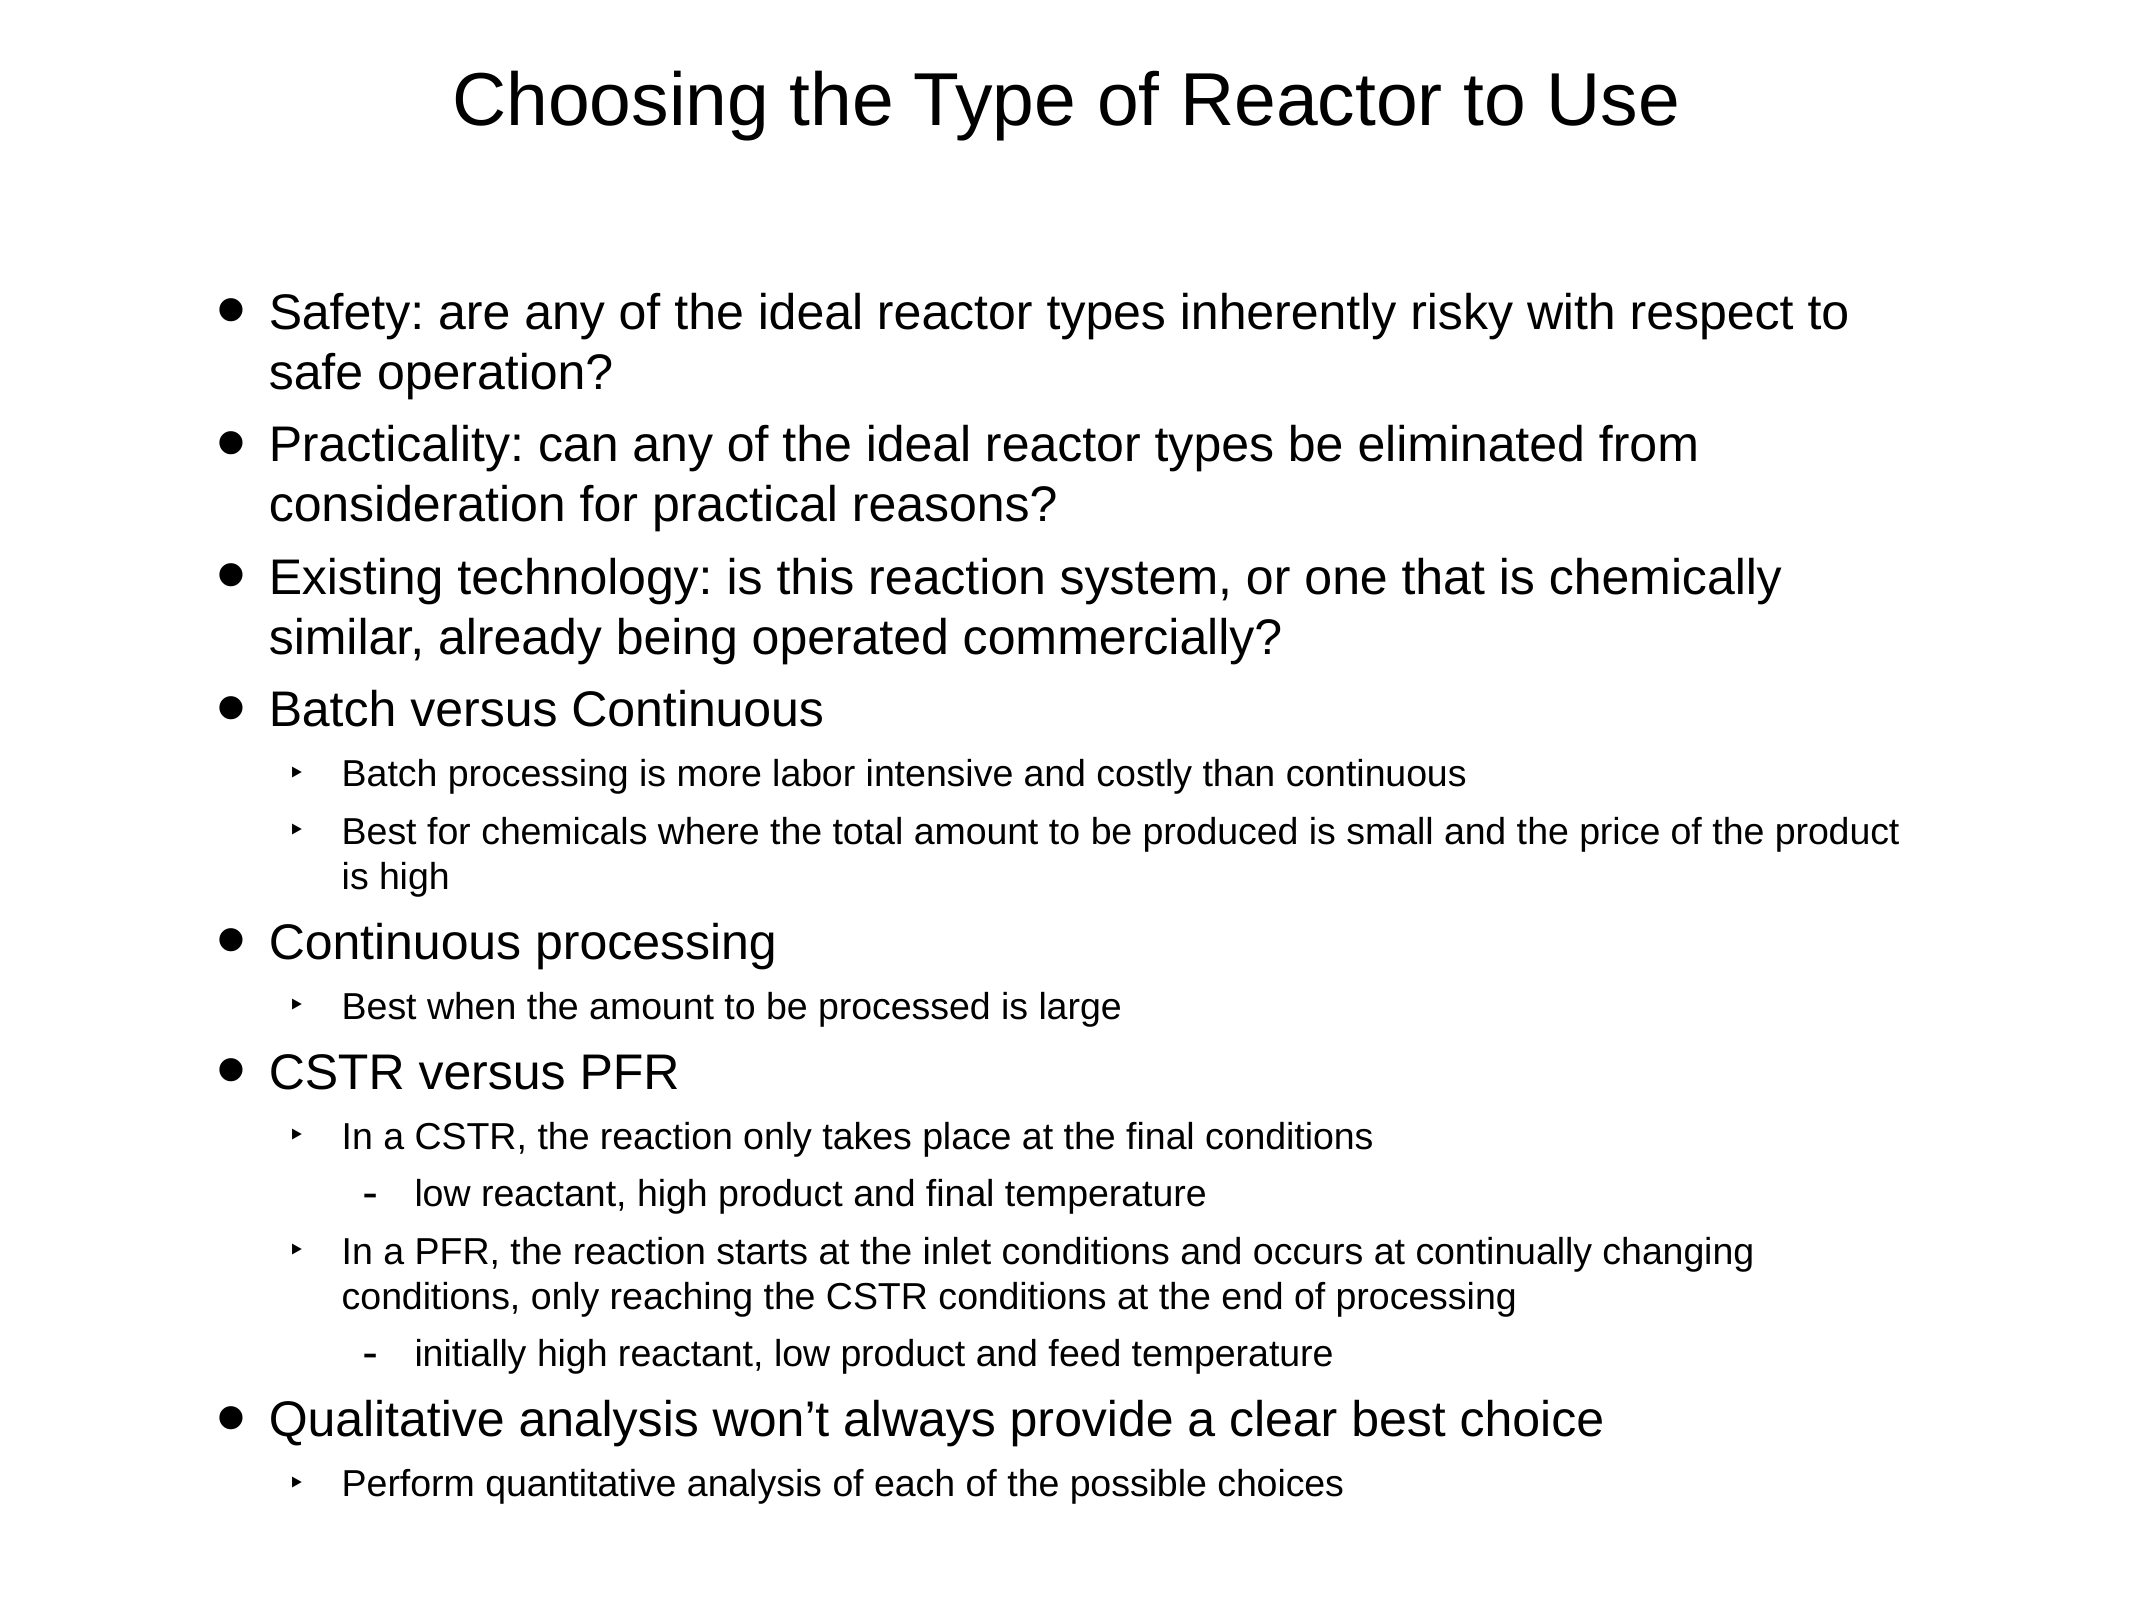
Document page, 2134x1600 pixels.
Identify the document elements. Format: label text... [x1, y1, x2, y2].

title Choosing the Type of Reactor to Use [208, 41, 1925, 250]
list Safety: are any of the ideal reactor types inherently risky with respect to safe operation? Practicality: can any of the ideal reactor types be eliminated from consideration for practical reasons? Existing technology: is this reaction system, or one that is chemically similar, already being operated commercially? Batch versus Continuous Batch processing is more labor intensive and costly than continuous Best for chemicals where the total amount to be produced is small and the price of the product is high Continuous processing Best when the amount to be processed is large CSTR versus PFR In a CSTR, the reaction only takes place at the final conditions low reactant, high product and final temperature In a PFR, the reaction starts at the inlet conditions and occurs at continually changing conditions, only reaching the CSTR conditions at the end of processing initially high reactant, low product and feed temperature Qualitative analysis won’t always provide a clear best choice Perform quantitative analysis of each of the possible choices [208, 270, 1925, 1357]
